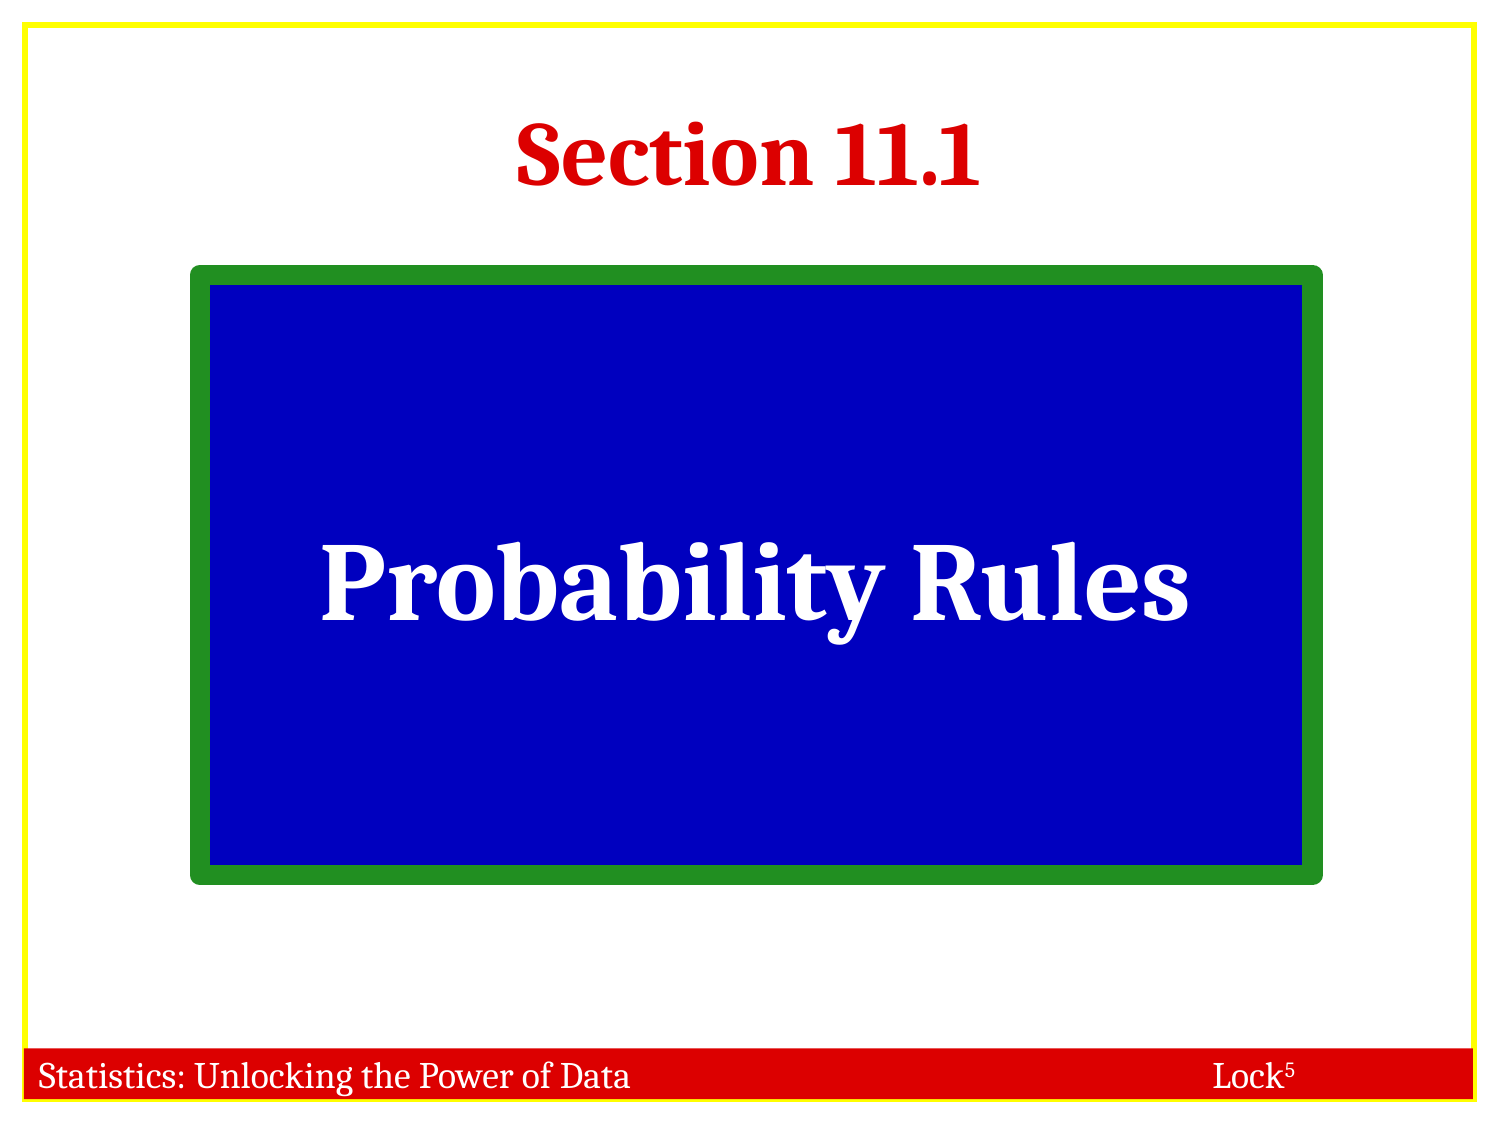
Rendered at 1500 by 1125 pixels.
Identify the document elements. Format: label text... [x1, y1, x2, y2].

subtitle Section 11.1 [225, 50, 1275, 225]
title Probability Rules [190, 265, 1323, 885]
